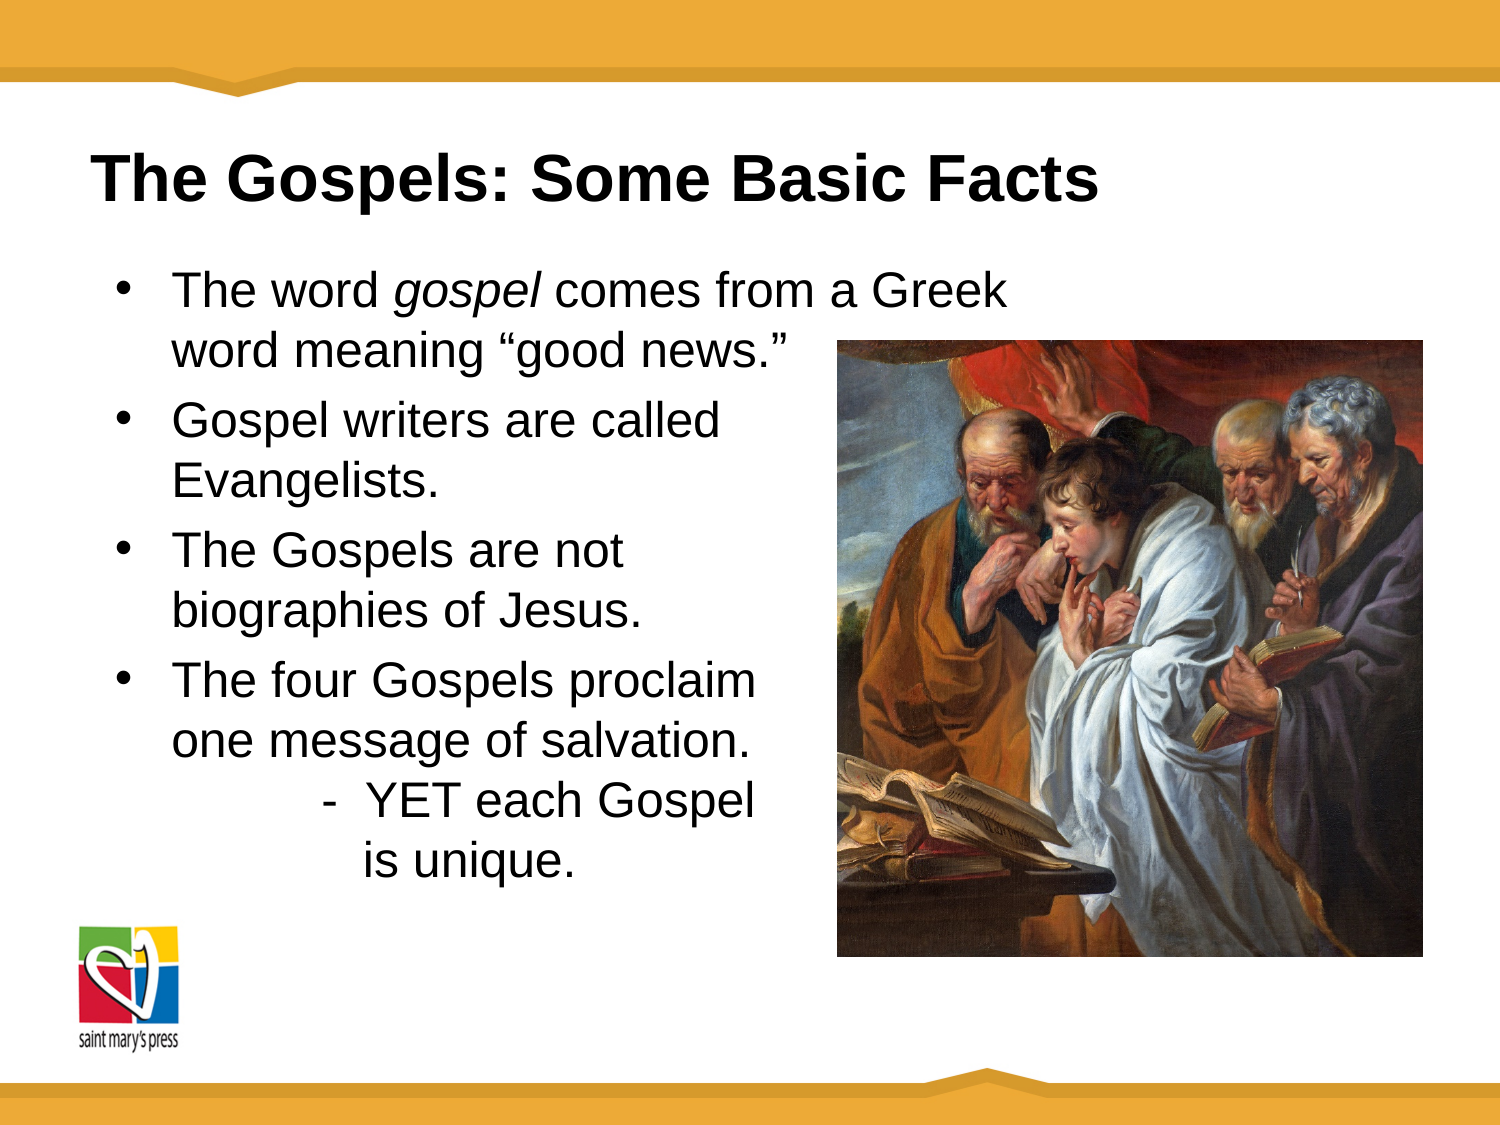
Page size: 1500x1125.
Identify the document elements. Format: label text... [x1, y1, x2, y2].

title The Gospels: Some Basic Facts [75, 112, 1463, 238]
picture [0, 0, 1500, 1125]
list The word gospel comes from a Greek word meaning “good news.” Gospel writers are called Evangelists. The Gospels are not biographies of Jesus. The four Gospels proclaim one message of salvation. - YET each Gospel is unique. [99, 249, 1200, 944]
